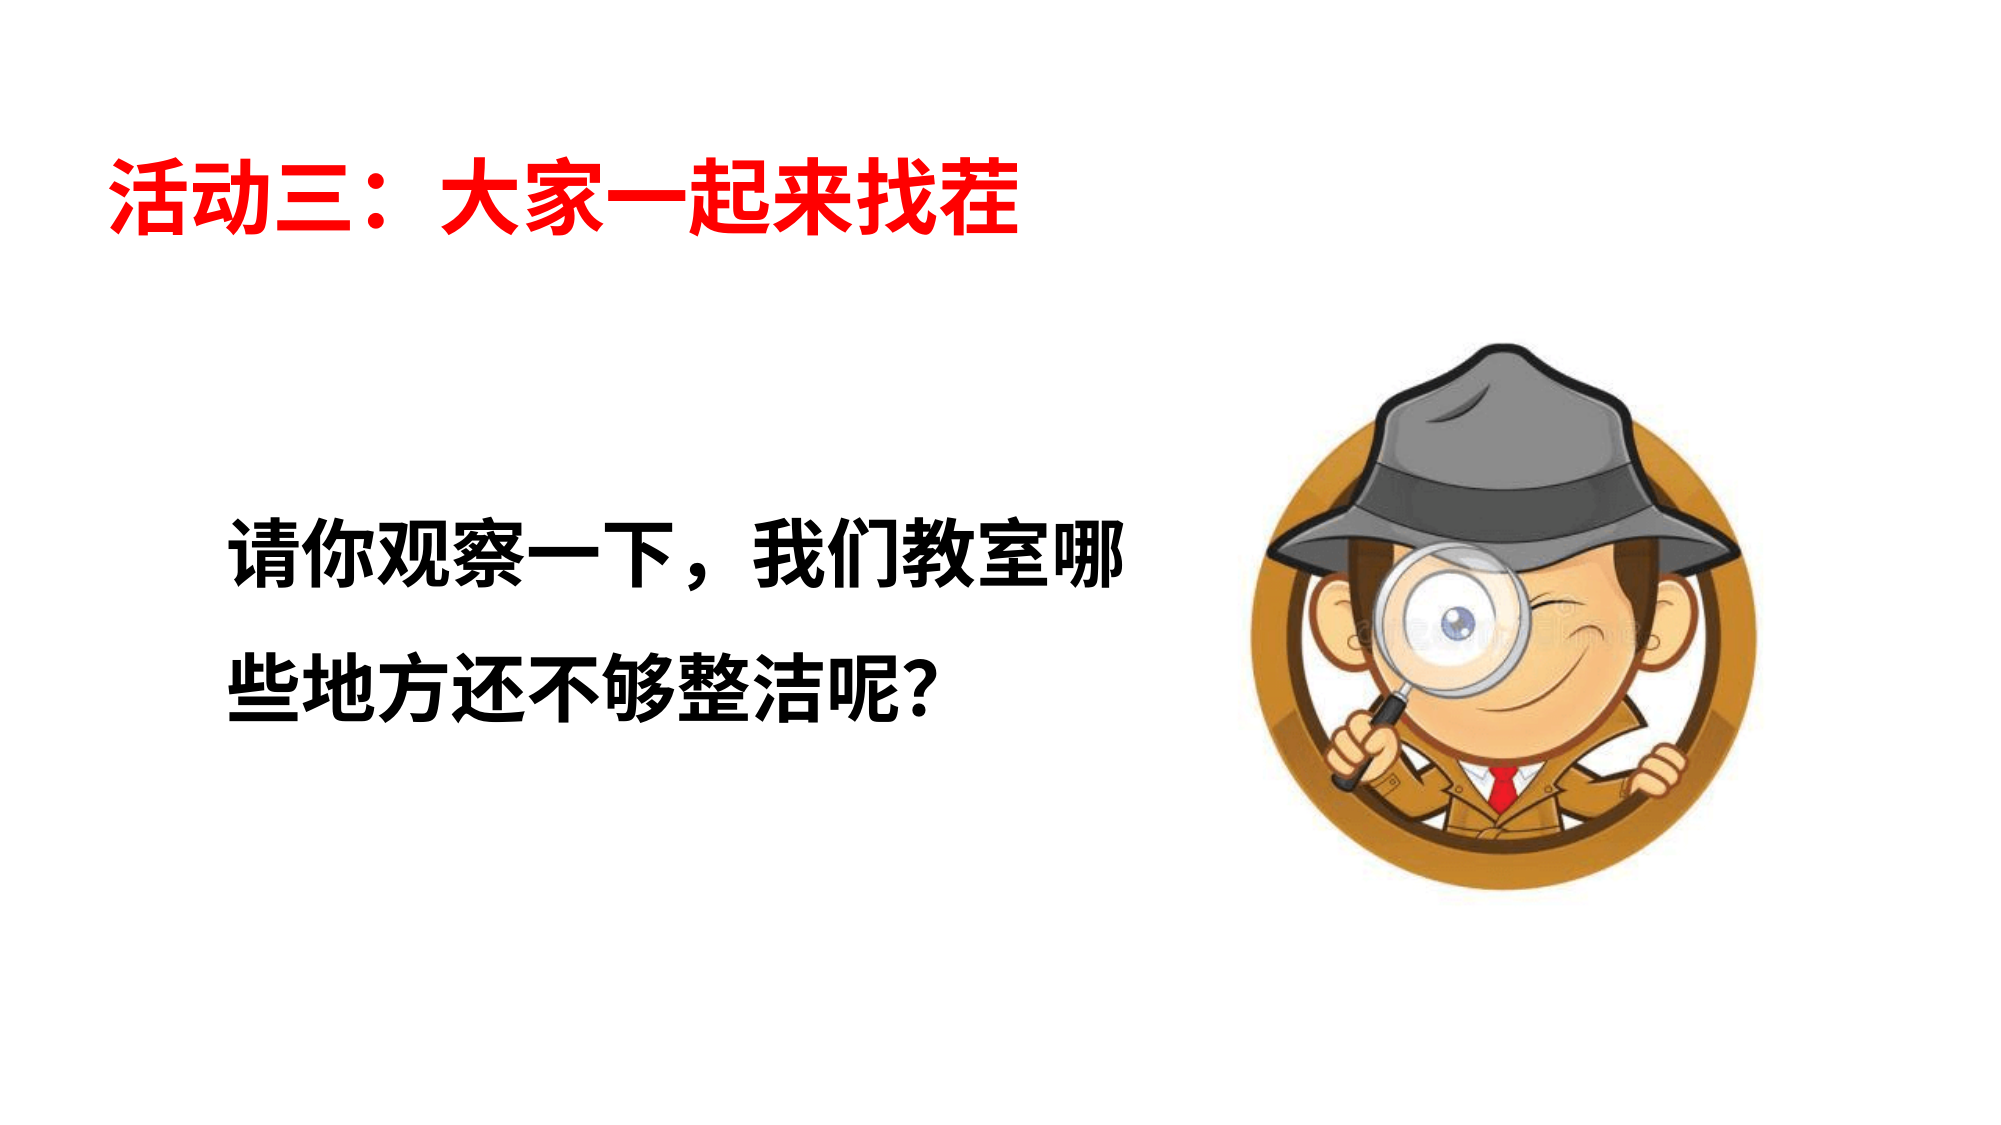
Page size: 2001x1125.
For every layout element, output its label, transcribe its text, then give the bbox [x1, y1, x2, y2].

text_box 请你观察一下，我们教室哪些地方还不够整洁呢？ [211, 454, 1113, 739]
text_box 活动三：大家一起来找茬 [91, 138, 1161, 253]
picture [1113, 230, 1895, 1012]
